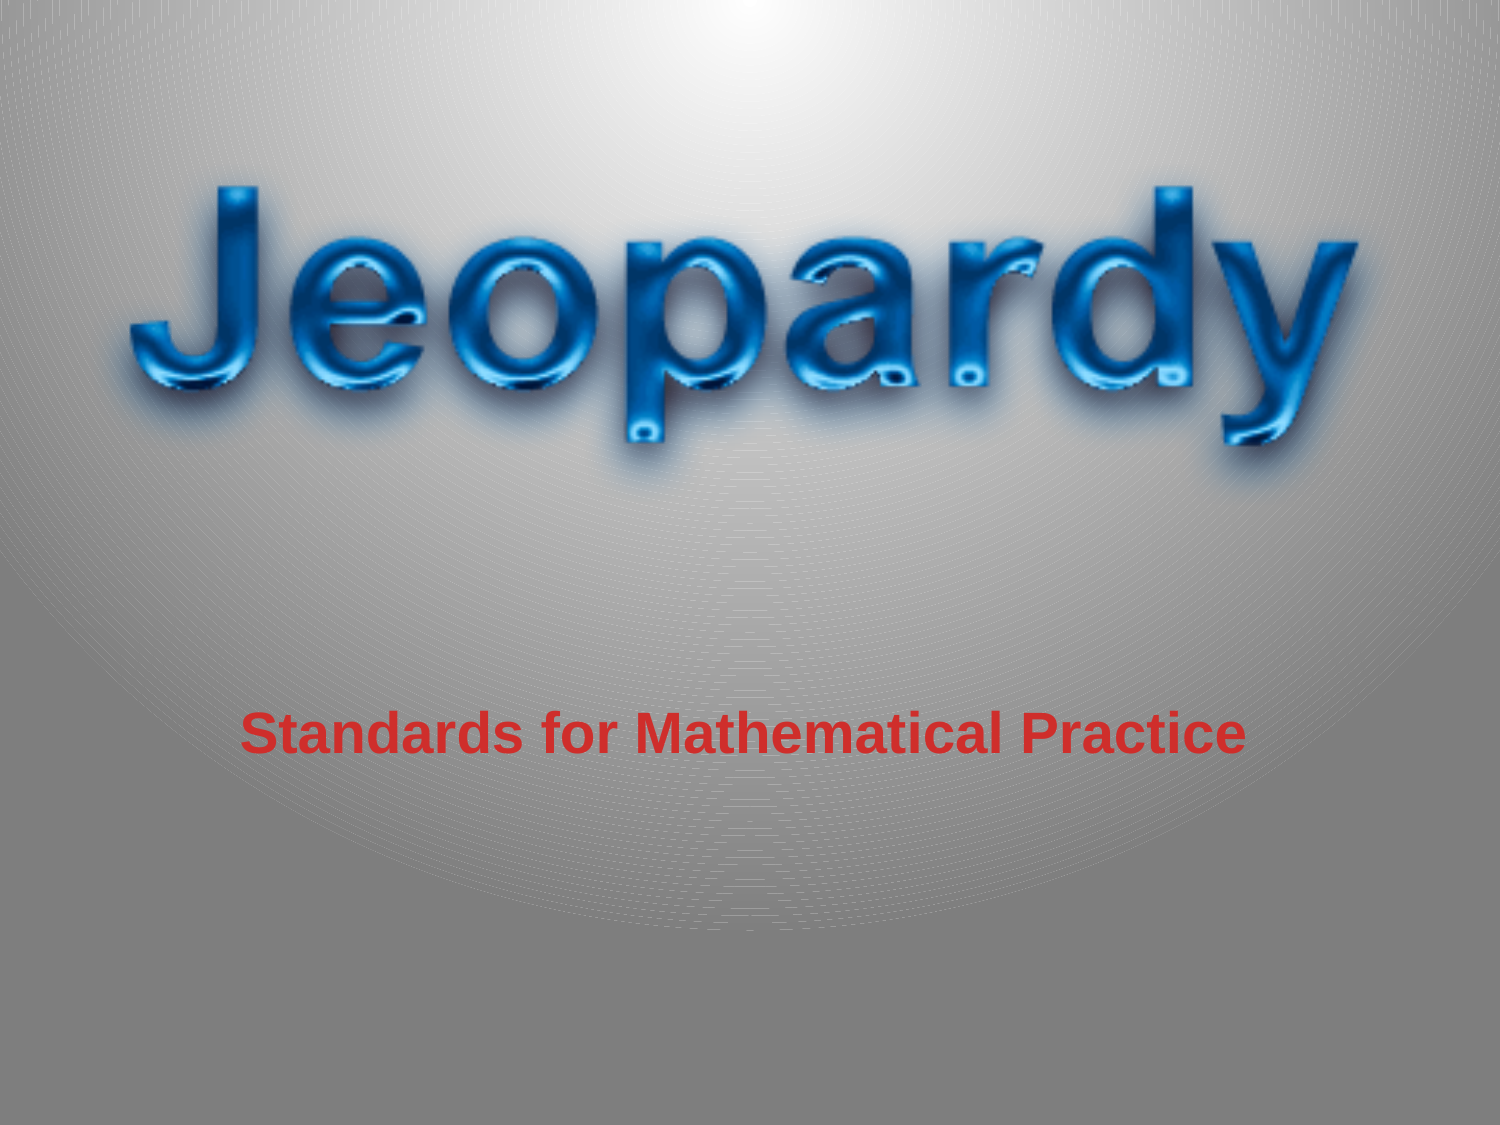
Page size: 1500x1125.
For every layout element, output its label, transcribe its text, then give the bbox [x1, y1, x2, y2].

text_box Standards for Mathematical Practice [162, 687, 1325, 773]
picture [0, 37, 1500, 663]
